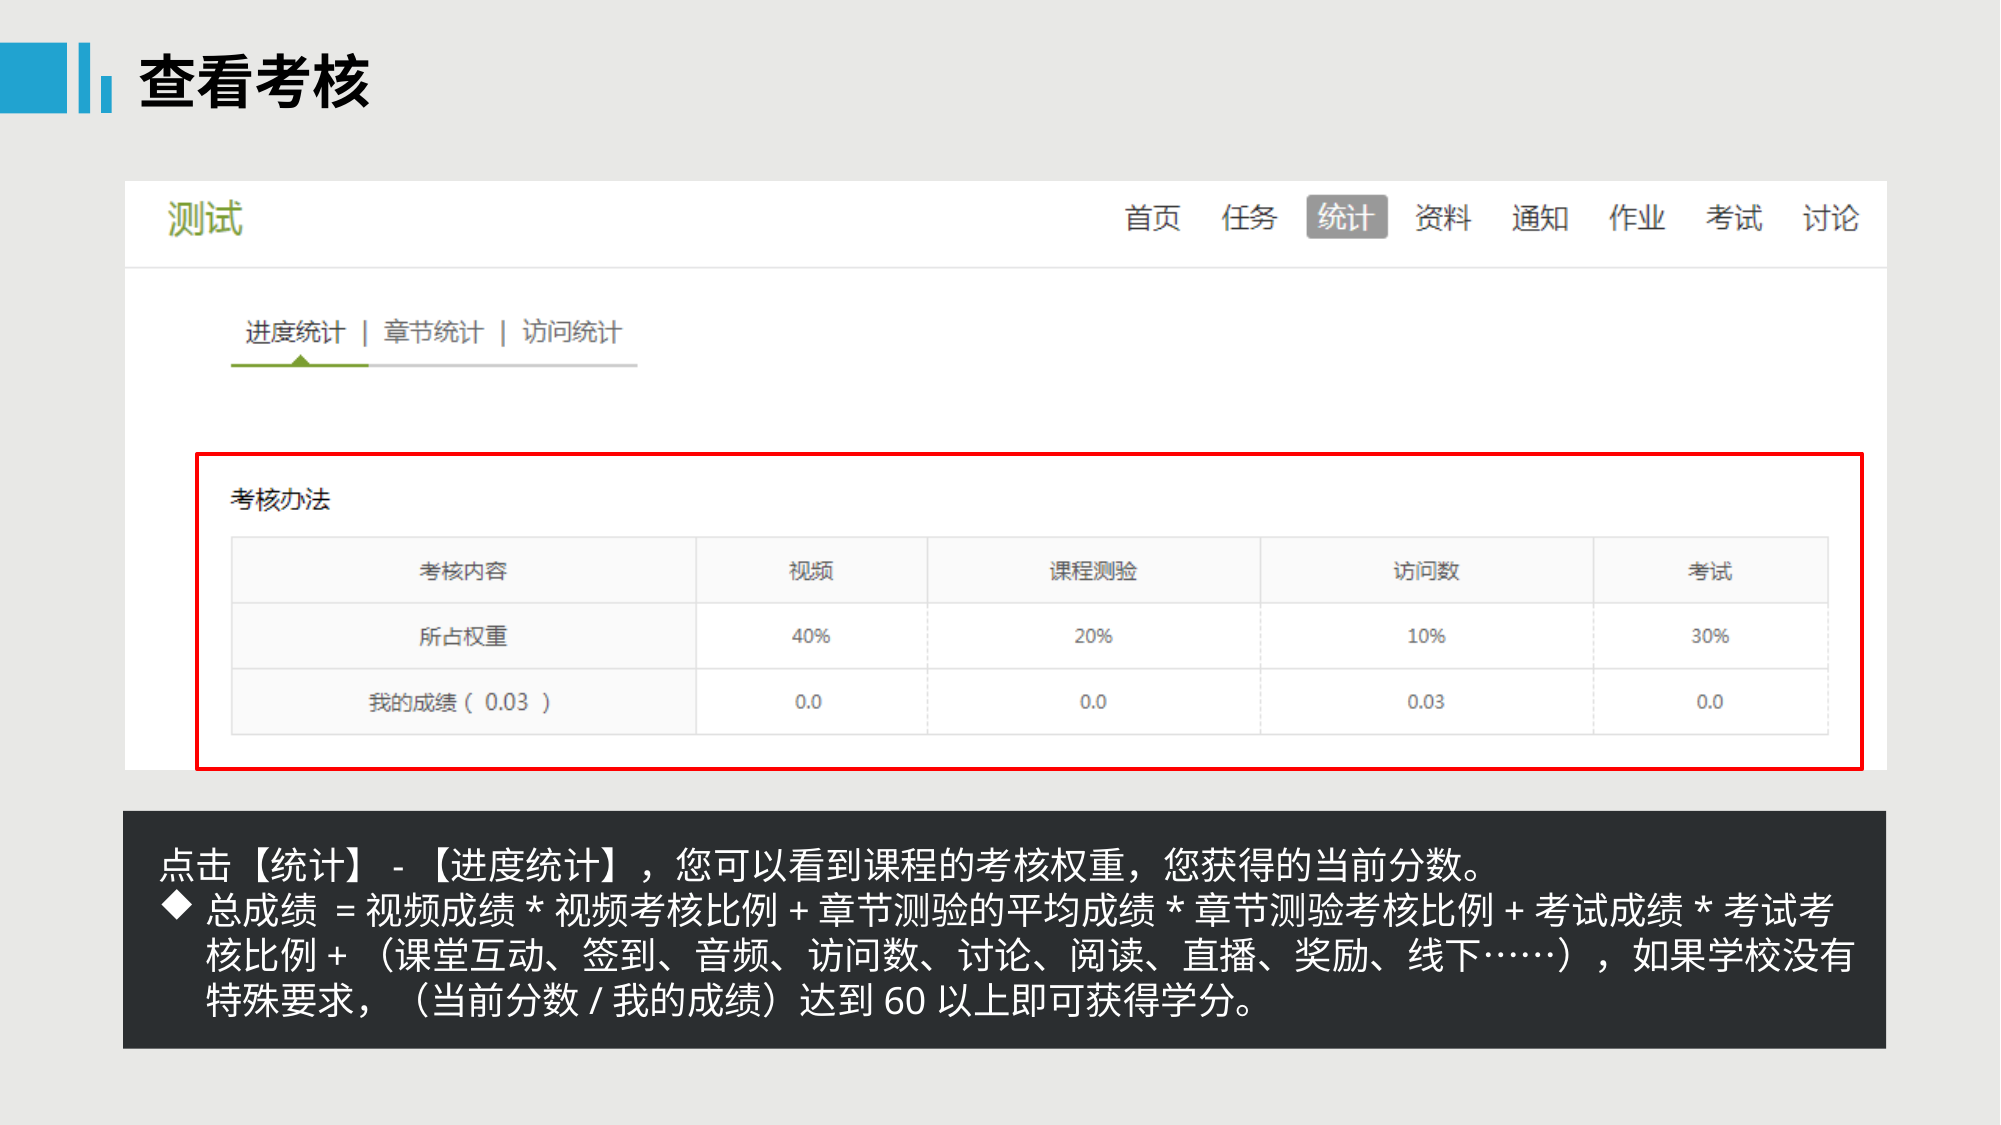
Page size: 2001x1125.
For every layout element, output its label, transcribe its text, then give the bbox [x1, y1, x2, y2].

text_box [121, 809, 1888, 1051]
text_box 点击【统计】-【进度统计】，您可以看到课程的考核权重，您获得的当前分数。 总成绩 =视频成绩*视频考核比例+章节测验的平均成绩*章节测验考核比例+考试成绩*考试考核比例+（课堂互动、签到、音频、访问数、讨论、阅读、直播、奖励、线下……），如果学校没有特殊要求，（当前分数/我的成绩）达到60以上即可获得学分。 [143, 834, 1874, 1030]
text_box [0, 41, 69, 116]
text_box [99, 74, 114, 115]
text_box 查看考核 [123, 38, 708, 123]
text_box [77, 41, 92, 116]
picture [125, 181, 1887, 770]
